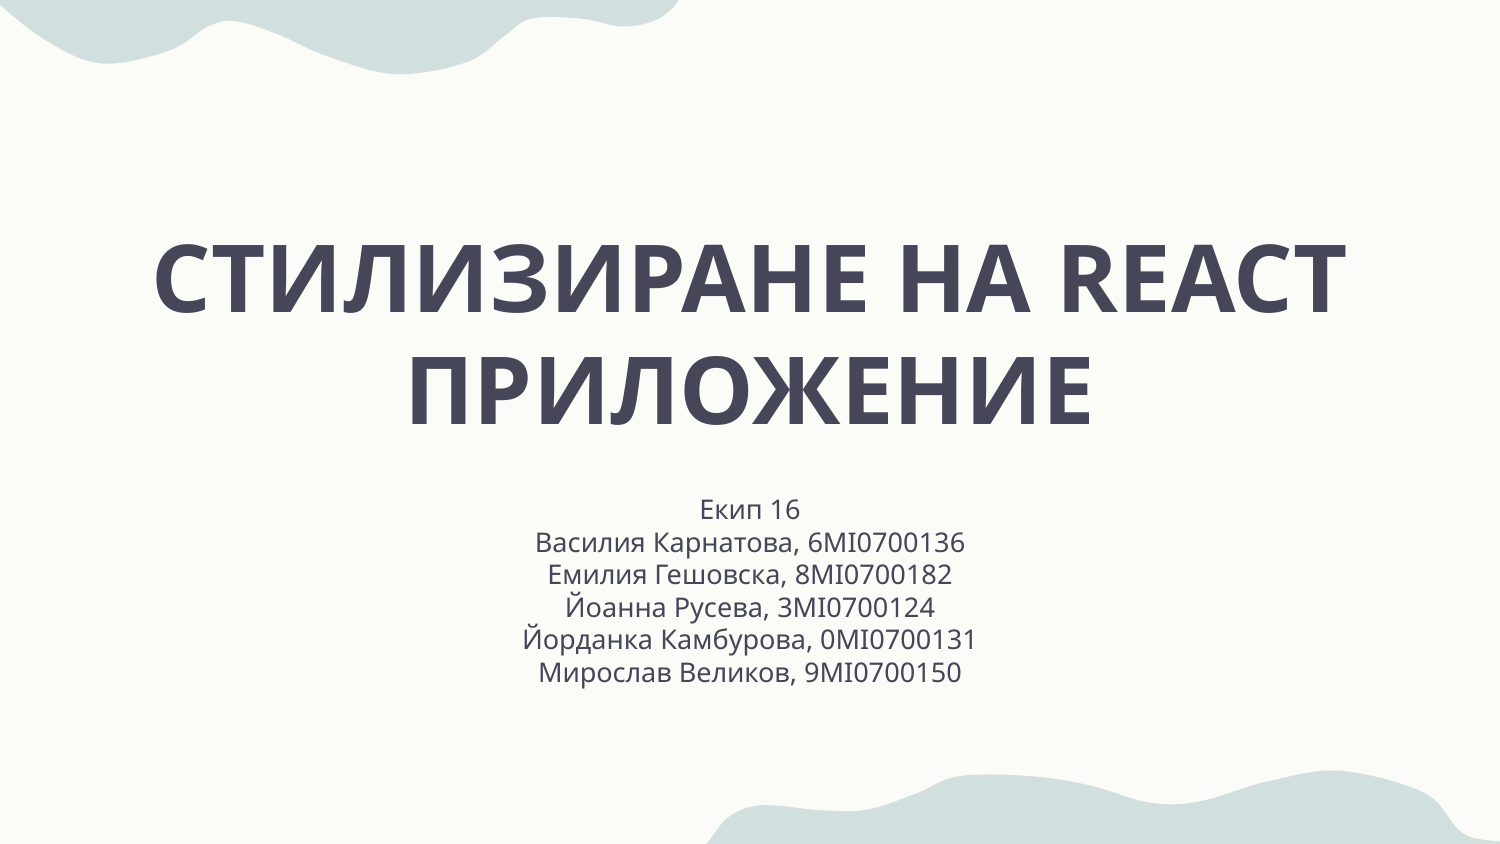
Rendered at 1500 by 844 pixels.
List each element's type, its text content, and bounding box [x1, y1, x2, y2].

title СТИЛИЗИРАНЕ НА REACT ПРИЛОЖЕНИЕ [122, 204, 1378, 459]
subtitle Екип 16 Василия Карнатова, 6MI0700136 Емилия Гешовска, 8MI0700182 Йоанна Русева, 3MI0700124 Йорданка Камбурова, 0MI0700131 Мирослав Великов, 9MI0700150 [412, 477, 1088, 773]
